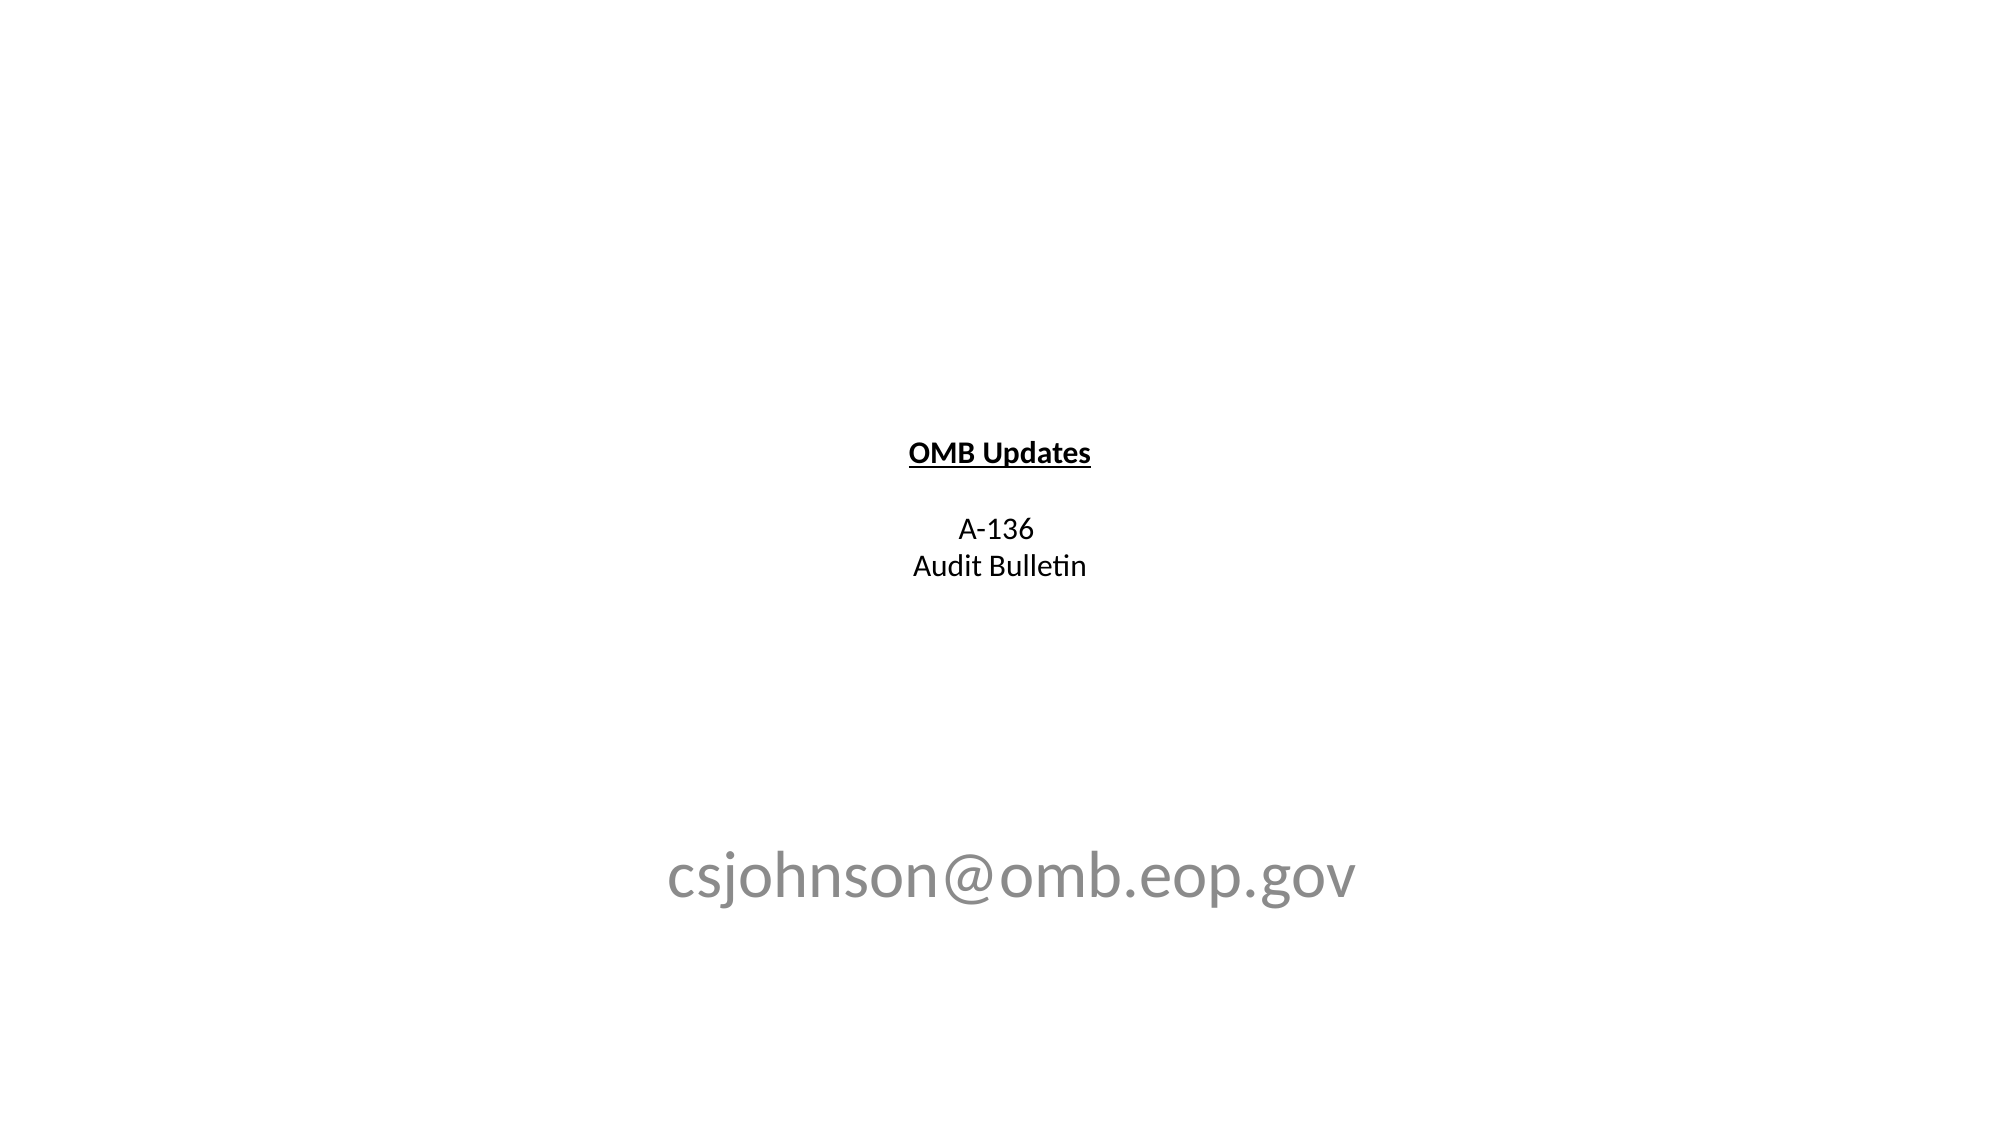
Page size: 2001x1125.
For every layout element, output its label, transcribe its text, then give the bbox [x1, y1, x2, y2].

title OMB Updates A-136 Audit Bulletin [150, 349, 1850, 591]
subtitle csjohnson@omb.eop.gov [262, 823, 1763, 1096]
